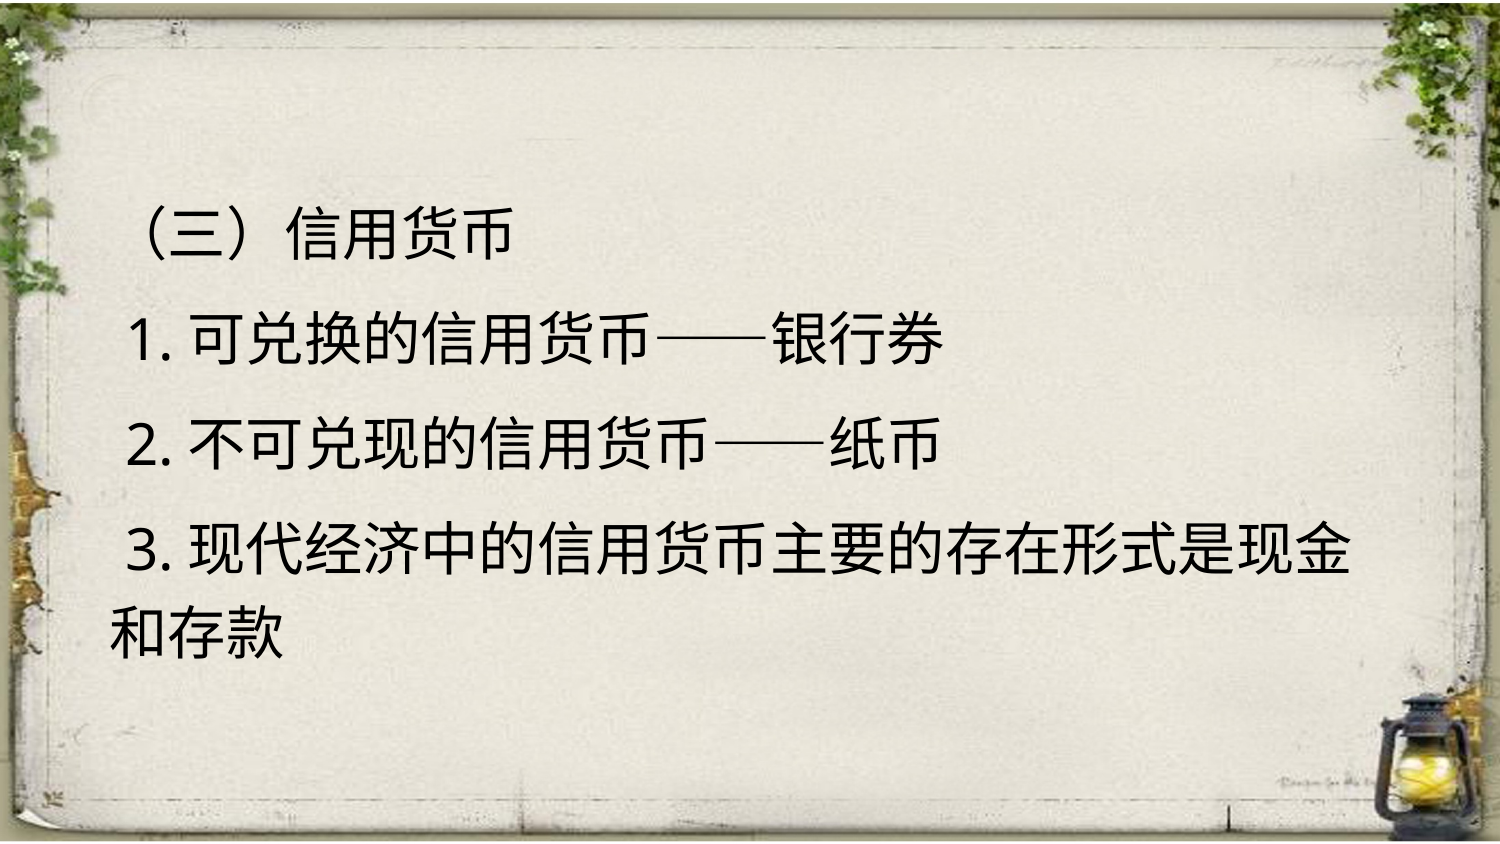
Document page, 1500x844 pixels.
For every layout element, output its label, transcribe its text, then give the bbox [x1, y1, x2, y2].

list （三）信用货币 1.可兑换的信用货币——银行券 2.不可兑现的信用货币——纸币 3.现代经济中的信用货币主要的存在形式是现金和存款 [94, 175, 1389, 712]
picture [0, 0, 1500, 844]
